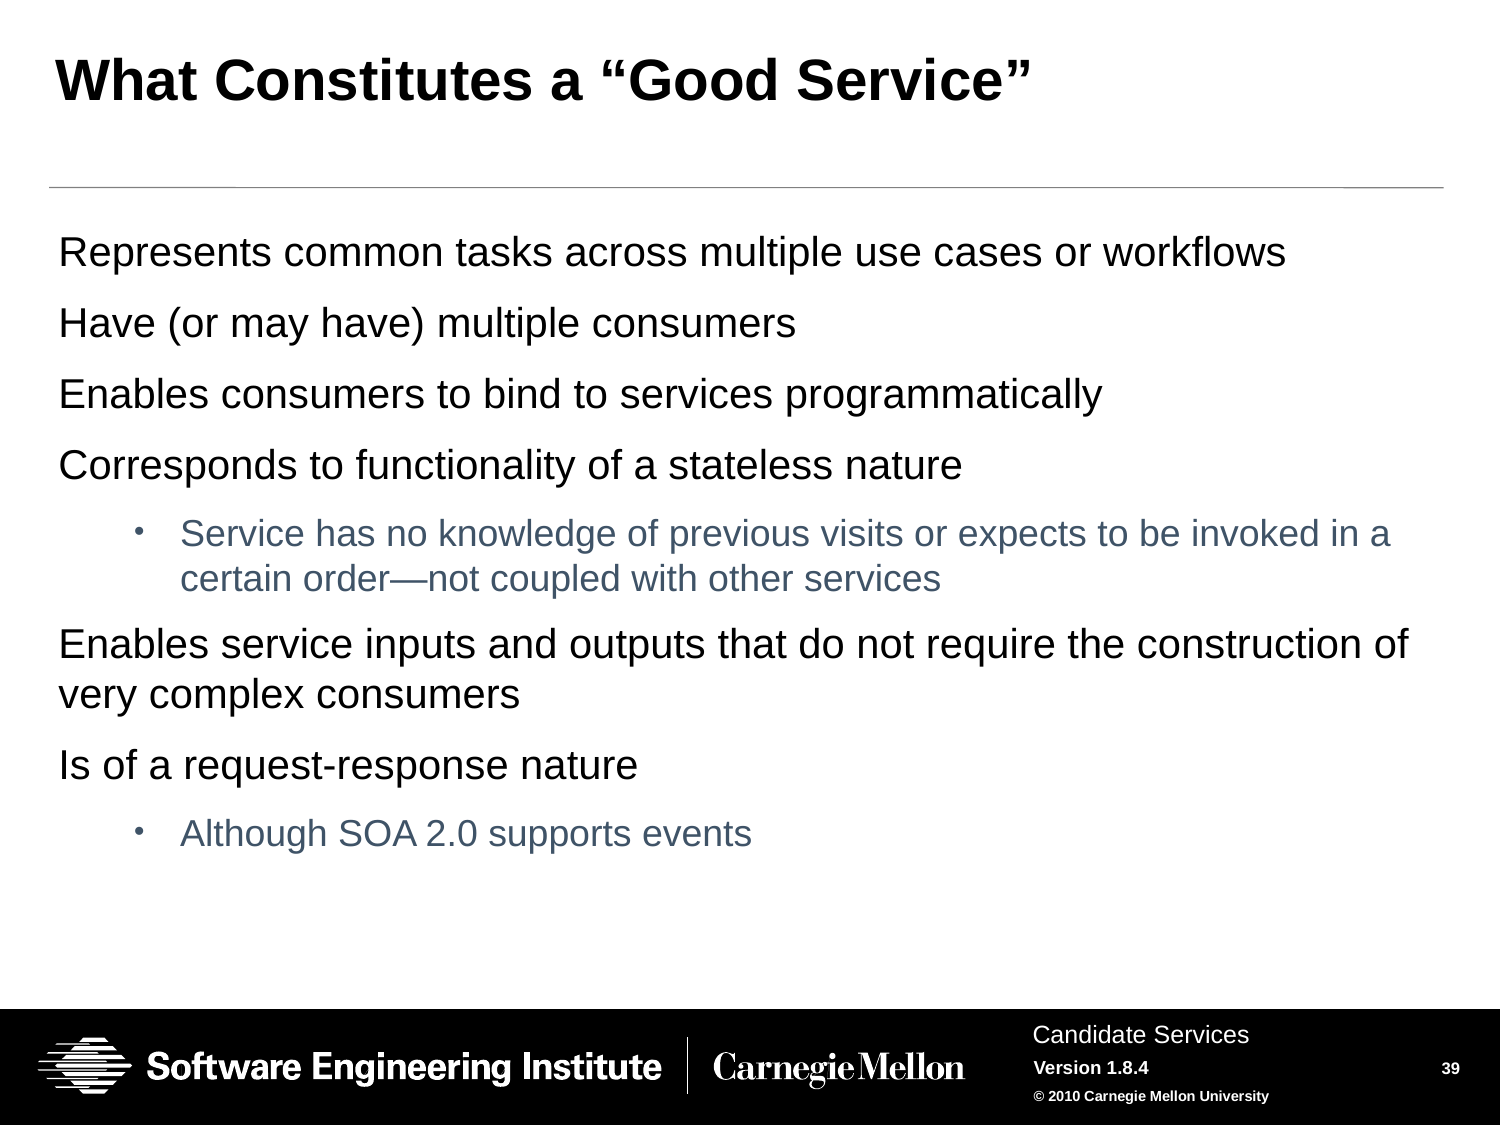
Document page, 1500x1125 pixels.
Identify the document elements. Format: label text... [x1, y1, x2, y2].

list Represents common tasks across multiple use cases or workflows Have (or may have) multiple consumers Enables consumers to bind to services programmatically Corresponds to functionality of a stateless nature Service has no knowledge of previous visits or expects to be invoked in a certain order—not coupled with other services Enables service inputs and outputs that do not require the construction of very complex consumers Is of a request-response nature Although SOA 2.0 supports events [58, 224, 1438, 953]
title What Constitutes a “Good Service” [55, 49, 1451, 114]
text_box Candidate Services [1017, 1010, 1265, 1056]
